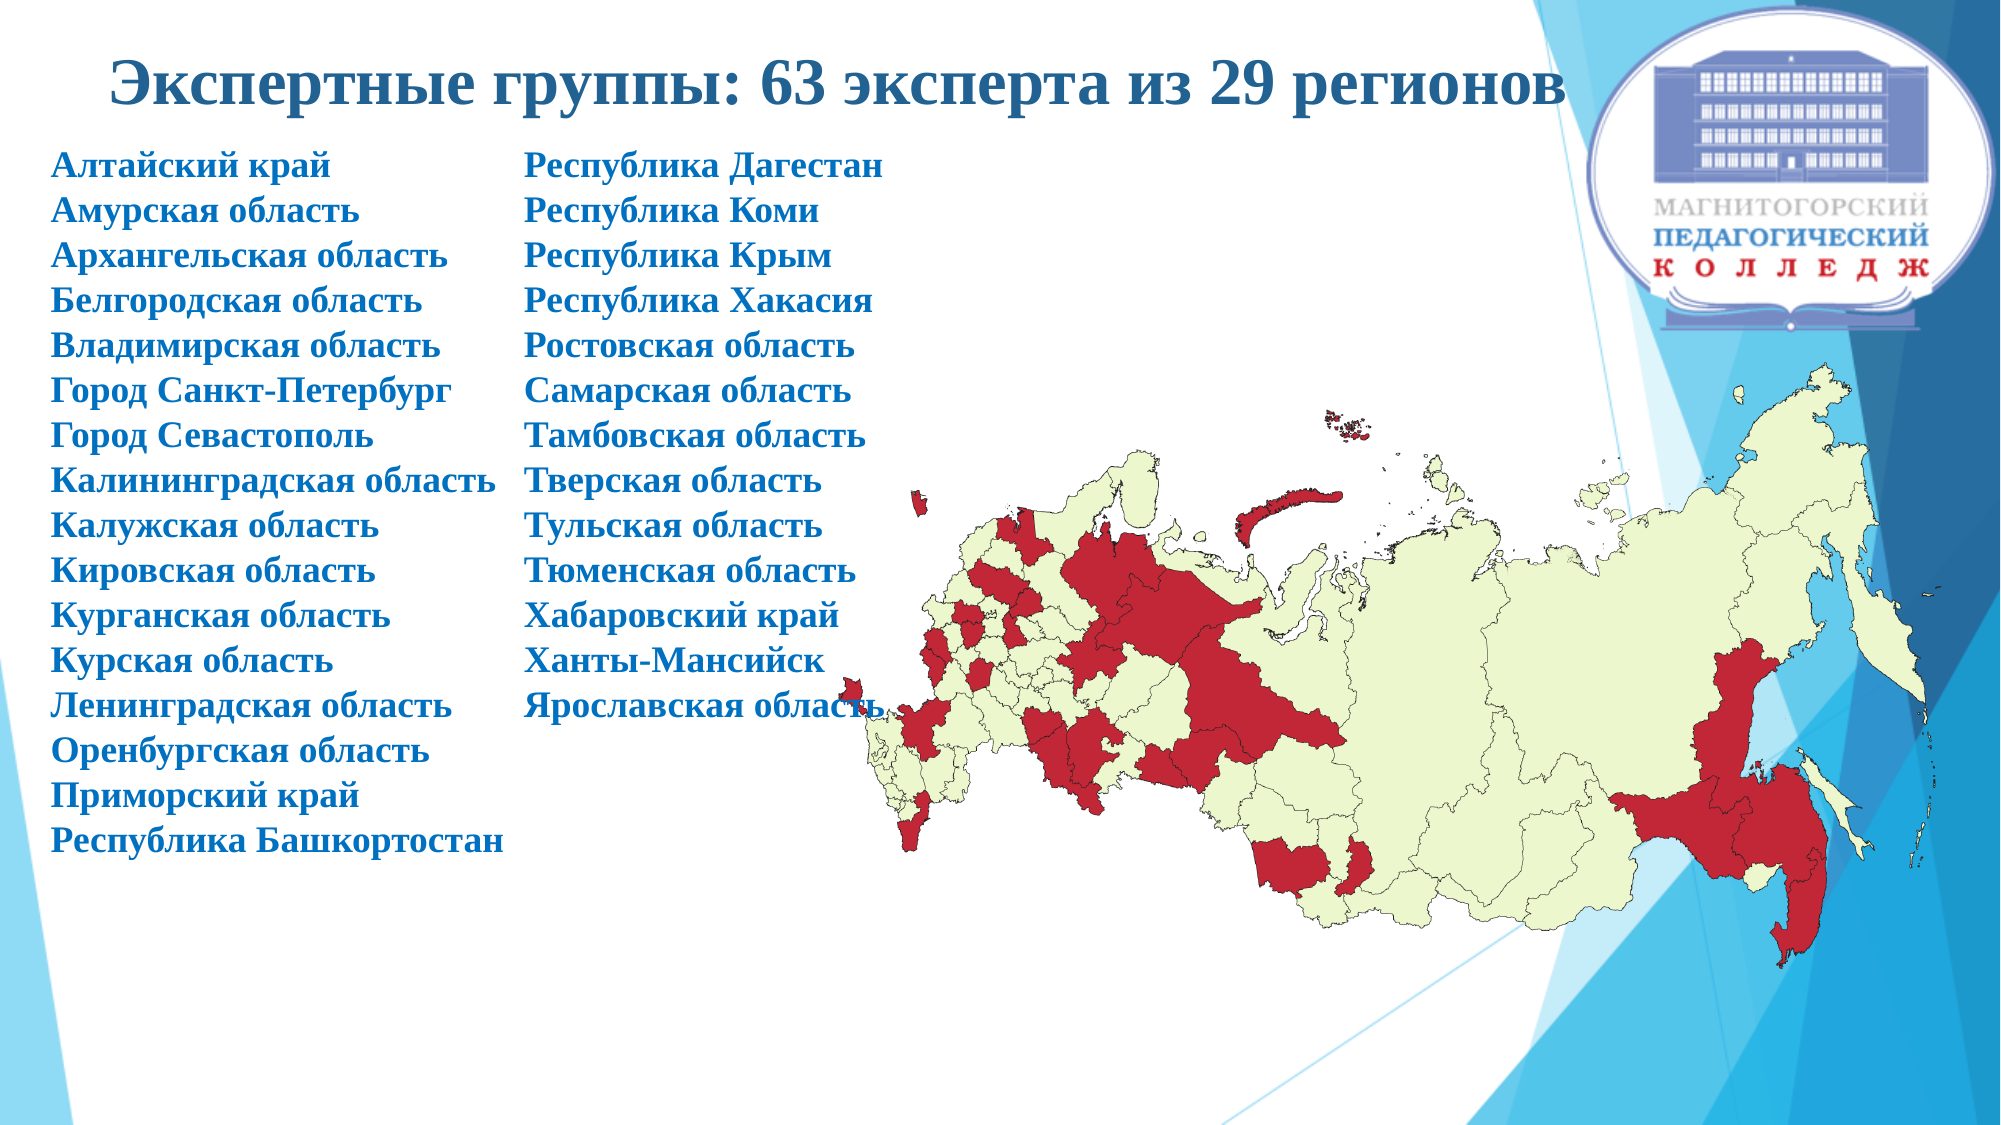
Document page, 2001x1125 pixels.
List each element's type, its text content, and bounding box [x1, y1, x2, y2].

picture [0, 0, 2001, 1125]
text_box Алтайский край Амурская область Архангельская область Белгородская область Владимирская область Город Санкт-Петербург Город Севастополь Калининградская область Калужская область Кировская область Курганская область Курская область Ленинградская область Оренбургская область Приморский край Республика Башкортостан Республика Дагестан Республика Коми Республика Крым Республика Хакасия Ростовская область Самарская область Тамбовская область Тверская область Тульская область Тюменская область Хабаровский край Ханты-Мансийск Ярославская область [35, 132, 1012, 874]
text_box Экспертные группы: 63 эксперта из 29 регионов [92, 30, 1585, 171]
